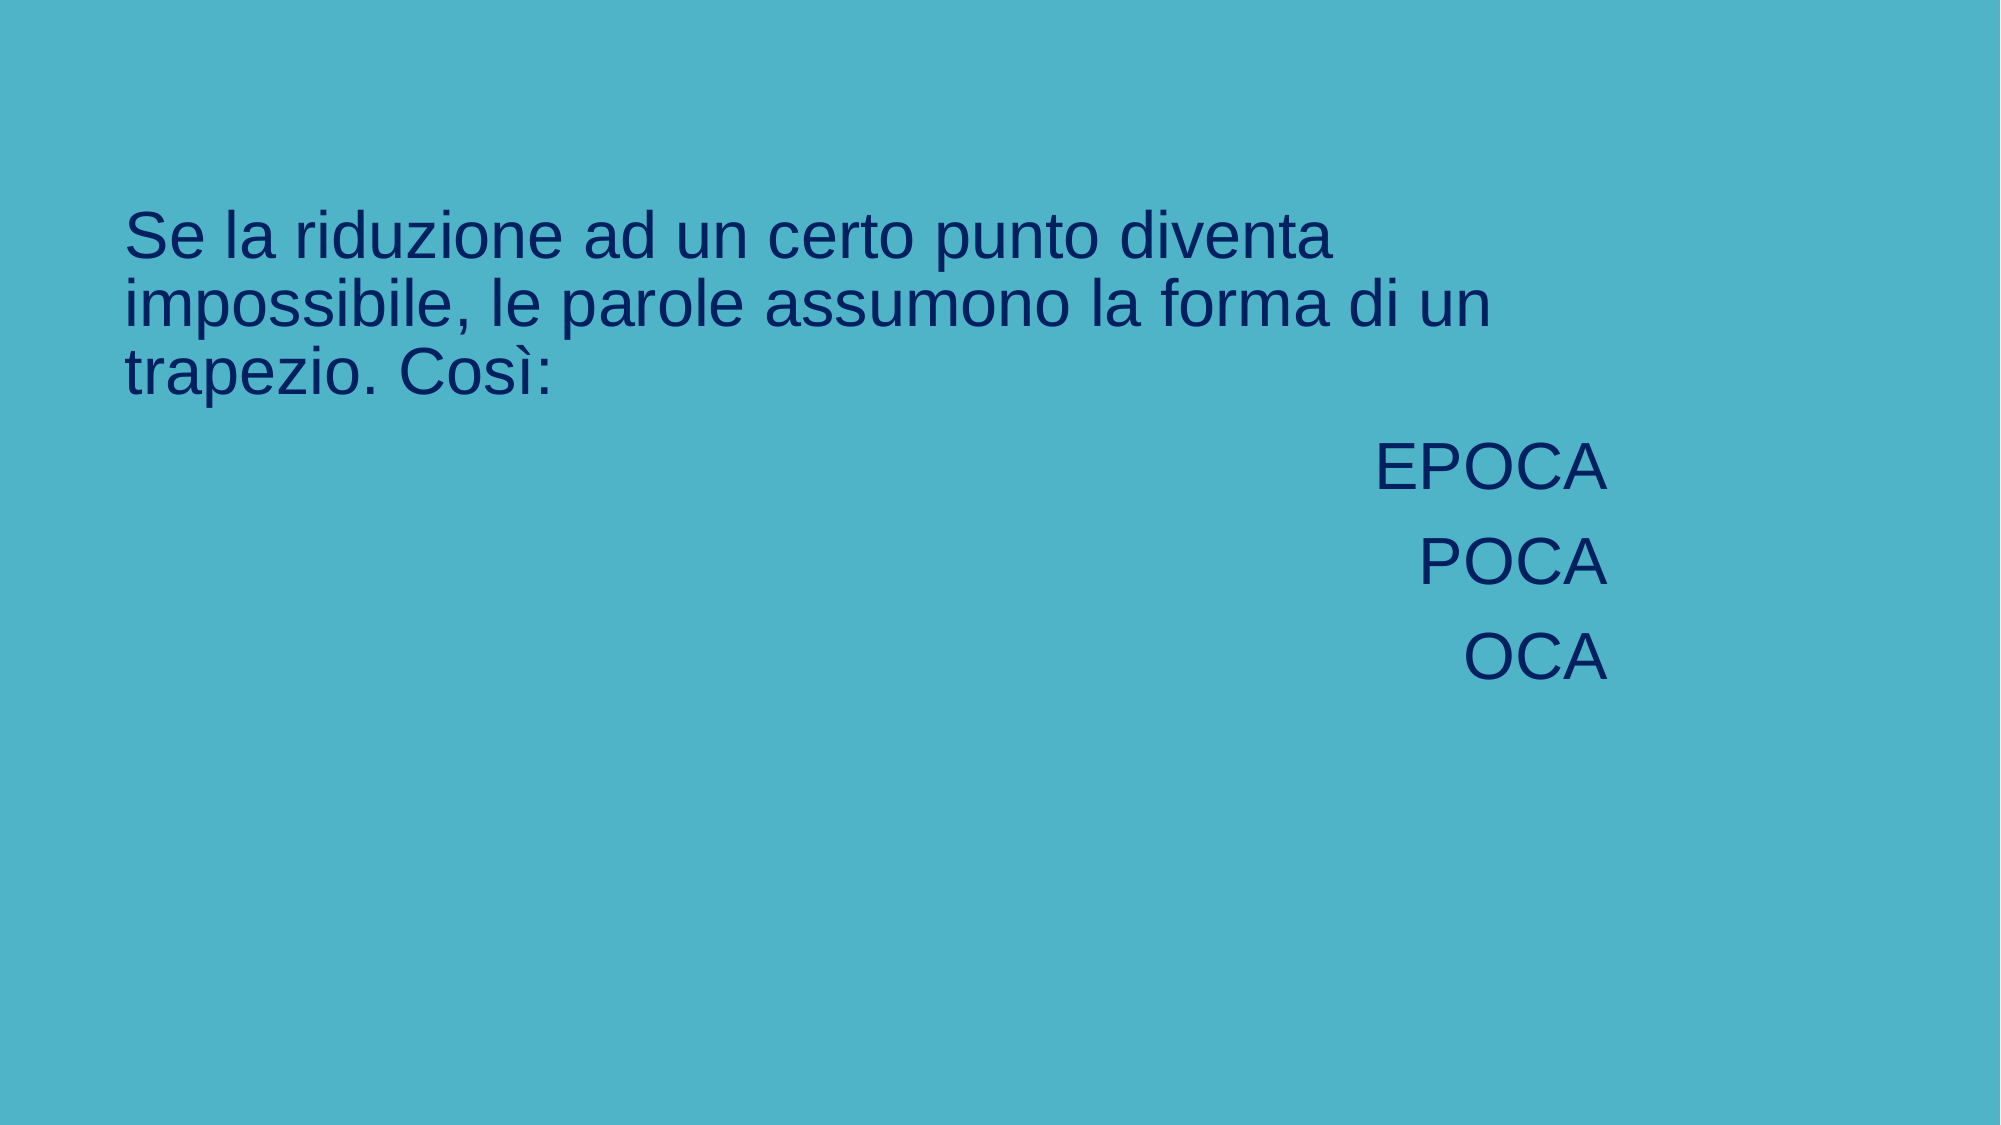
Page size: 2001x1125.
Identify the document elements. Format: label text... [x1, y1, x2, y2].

subtitle Se la riduzione ad un certo punto diventa impossibile, le parole assumono la forma di un trapezio. Così: EPOCA POCA OCA [109, 196, 1624, 961]
